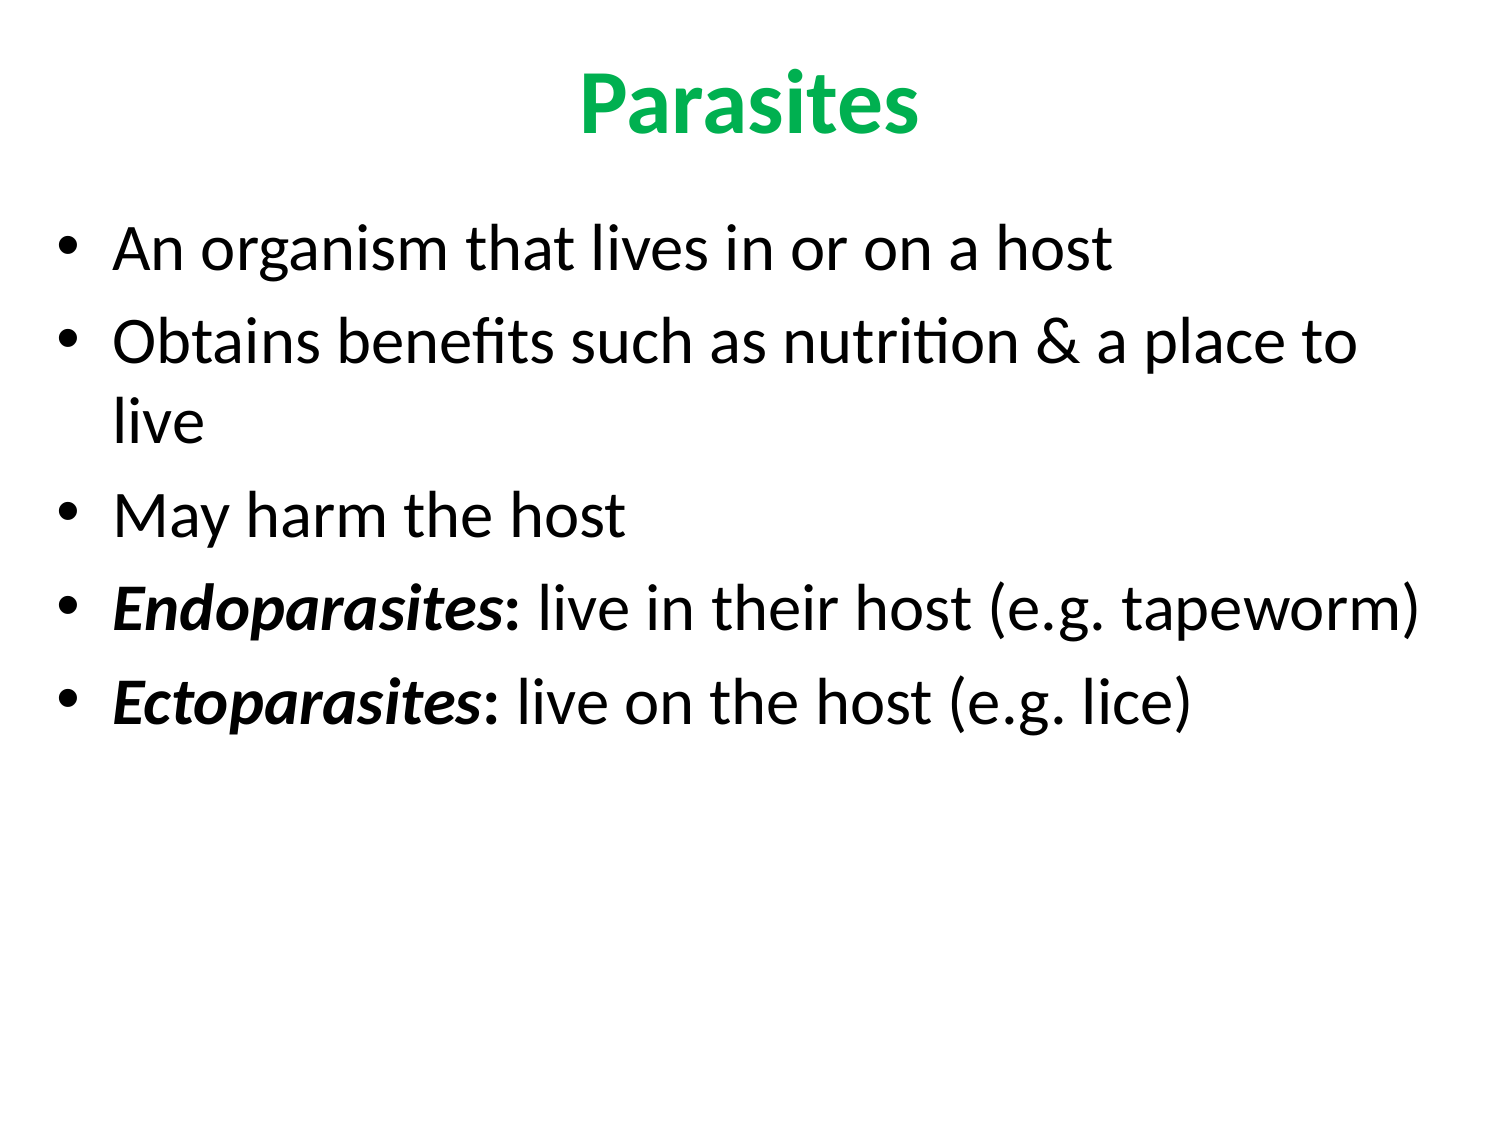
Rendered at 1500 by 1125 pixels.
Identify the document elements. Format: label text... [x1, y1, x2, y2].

title Parasites [0, 3, 1500, 191]
list An organism that lives in or on a host Obtains benefits such as nutrition & a place to live May harm the host Endoparasites: live in their host (e.g. tapeworm) Ectoparasites: live on the host (e.g. lice) [41, 196, 1459, 1071]
